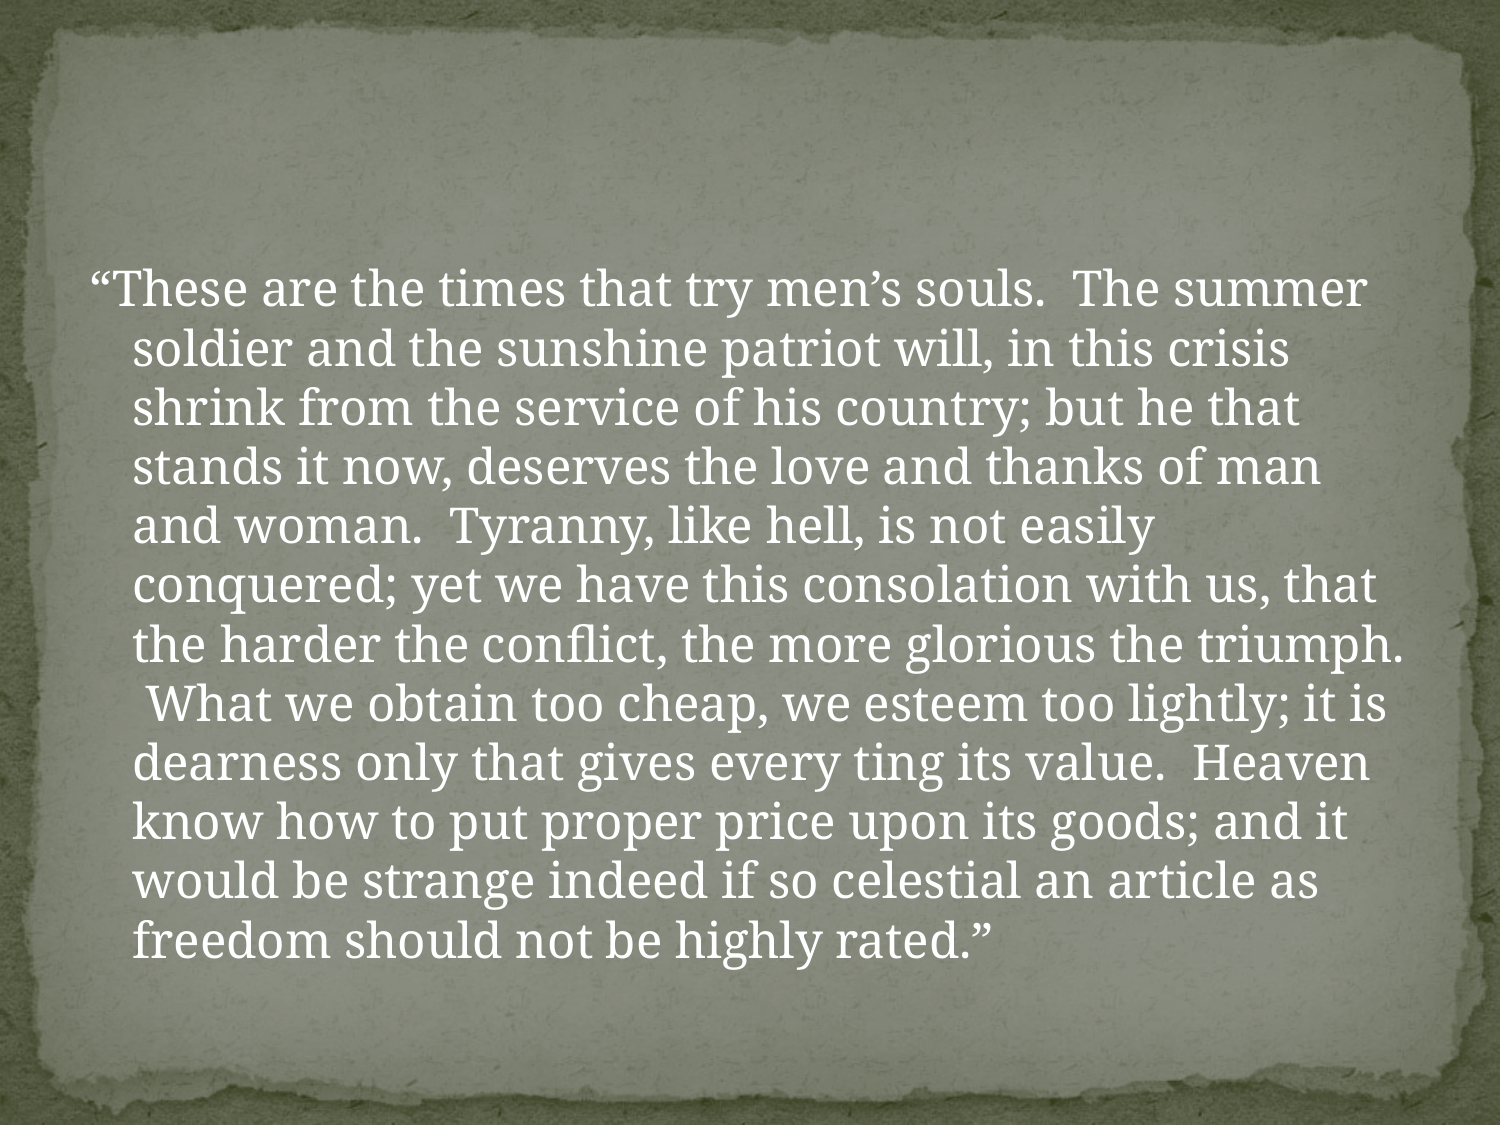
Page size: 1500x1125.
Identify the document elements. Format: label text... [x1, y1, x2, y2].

list “These are the times that try men’s souls. The summer soldier and the sunshine patriot will, in this crisis shrink from the service of his country; but he that stands it now, deserves the love and thanks of man and woman. Tyranny, like hell, is not easily conquered; yet we have this consolation with us, that the harder the conflict, the more glorious the triumph. What we obtain too cheap, we esteem too lightly; it is dearness only that gives every ting its value. Heaven know how to put proper price upon its goods; and it would be strange indeed if so celestial an article as freedom should not be highly rated.” [75, 249, 1425, 1000]
